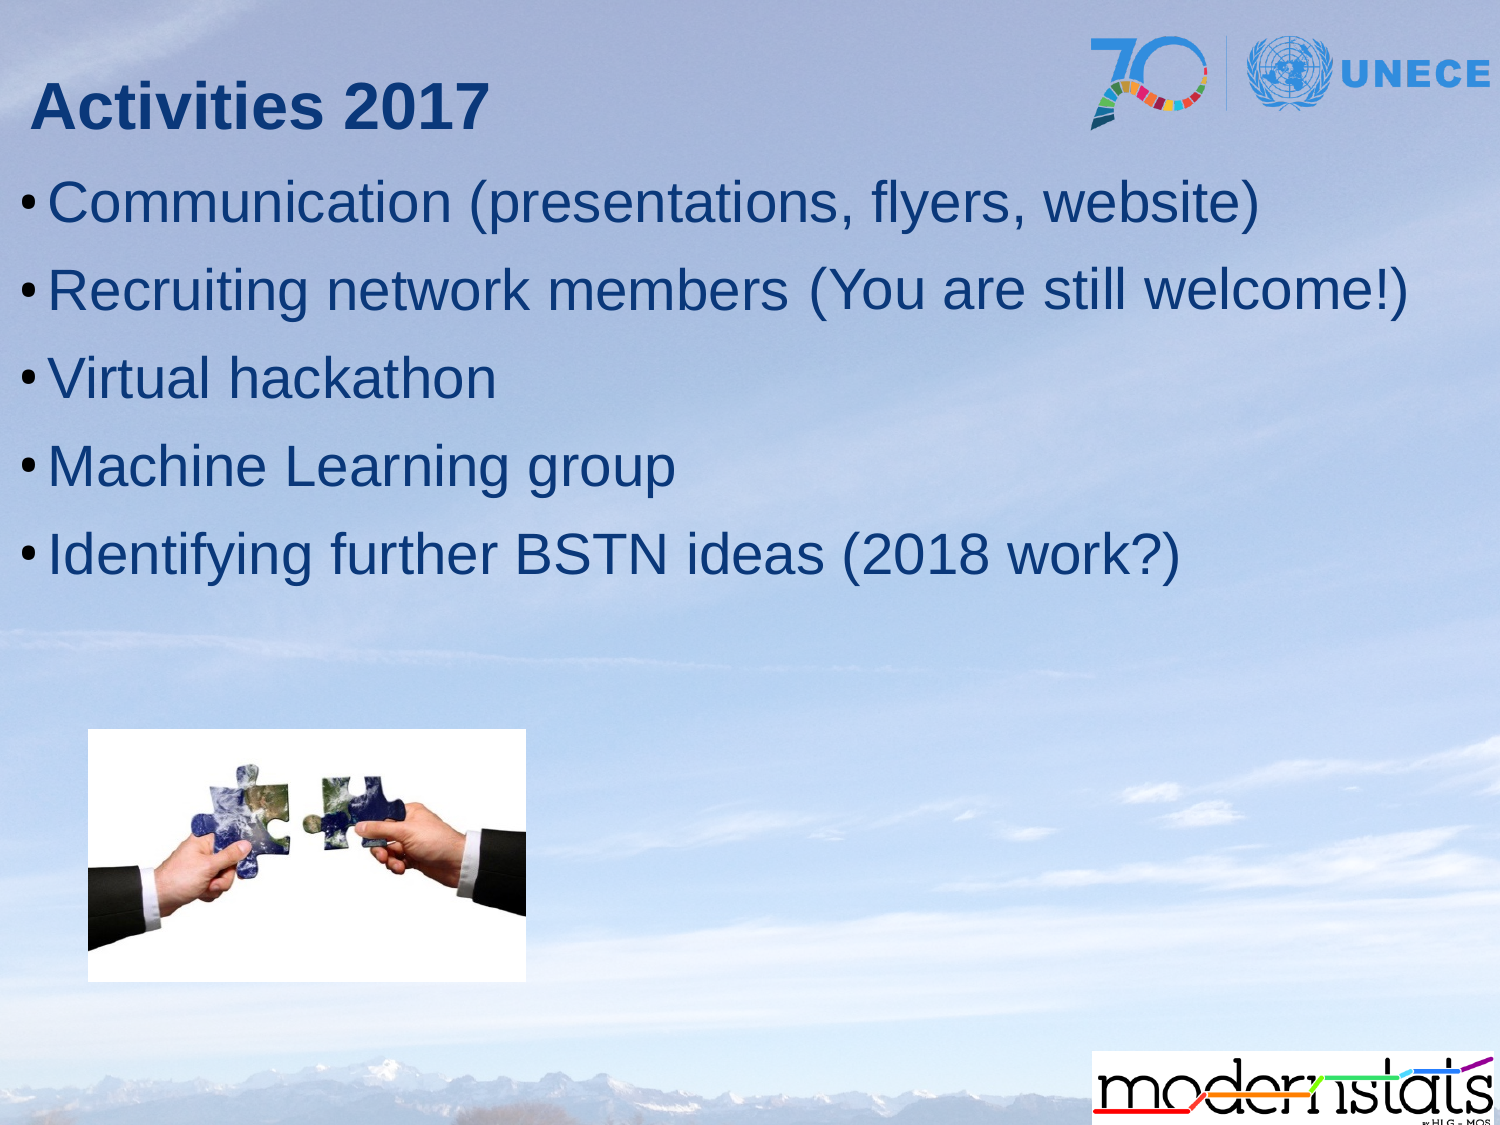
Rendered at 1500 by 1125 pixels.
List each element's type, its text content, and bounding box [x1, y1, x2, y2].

list Communication (presentations, flyers, website) Recruiting network members Virtual hackathon Machine Learning group Identifying further BSTN ideas (2018 work?) [17, 172, 1459, 1024]
picture [88, 729, 526, 982]
picture [1092, 1051, 1494, 1125]
text_box (You are still welcome!) [809, 249, 1424, 332]
picture [1282, 30, 1500, 133]
title Activities 2017 [29, 19, 1282, 145]
